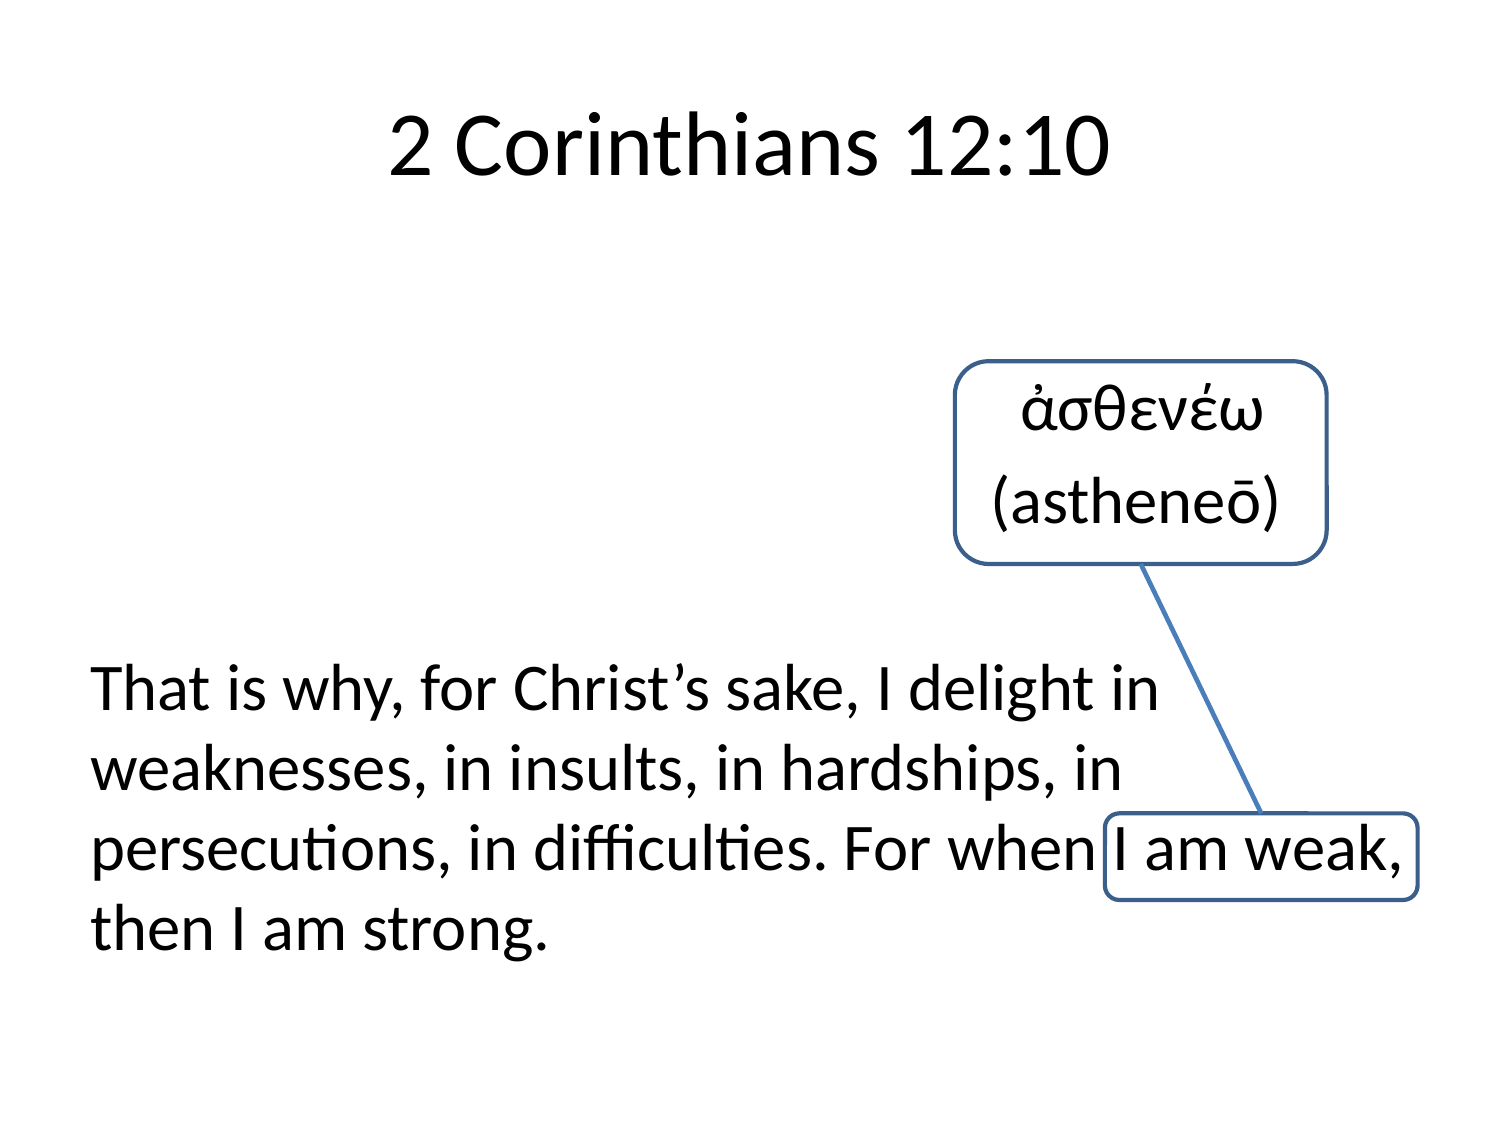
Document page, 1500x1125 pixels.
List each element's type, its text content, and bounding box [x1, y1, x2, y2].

title 2 Corinthians 12:10 [75, 45, 1425, 233]
text_box [1102, 811, 1420, 903]
list ἀσθενέω (astheneō) That is why, for Christ’s sake, I delight in weaknesses, in insults, in hardships, in persecutions, in difficulties. For when I am weak, then I am strong. [75, 262, 1425, 1005]
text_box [1140, 563, 1262, 814]
text_box [952, 359, 1329, 567]
